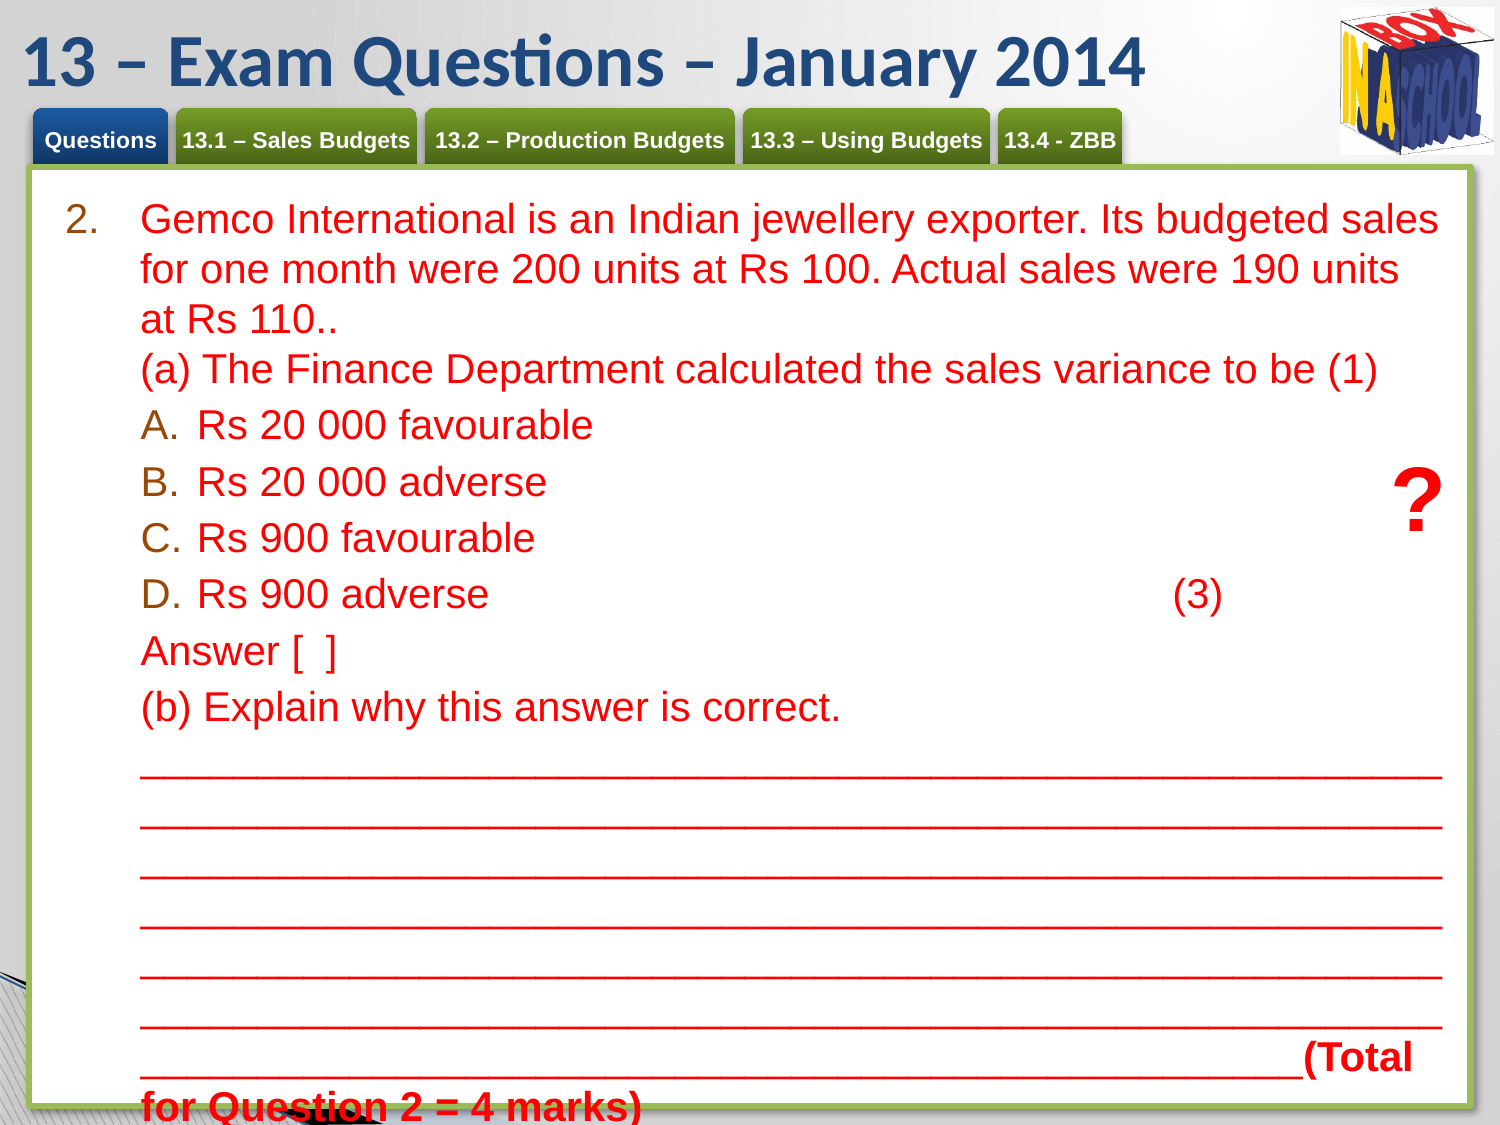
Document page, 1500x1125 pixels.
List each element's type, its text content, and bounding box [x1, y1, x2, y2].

picture [1340, 7, 1495, 155]
text_box Gemco International is an Indian jewellery exporter. Its budgeted sales for one month were 200 units at Rs 100. Actual sales were 190 units at Rs 110.. (a) The Finance Department calculated the sales variance to be (1) Rs 20 000 favourable Rs 20 000 adverse Rs 900 favourable Rs 900 adverse (3) Answer [ ] (b) Explain why this answer is correct. __________________________________________________________________________________________________________________________________________________________________________________________________________________________________________________________________________________________________________________________________________________________________________________________________(Total for Question 2 = 4 marks) [50, 184, 1459, 1125]
text_box ? [1375, 432, 1435, 558]
title 13 – Exam Questions – January 2014 [5, 11, 1270, 102]
